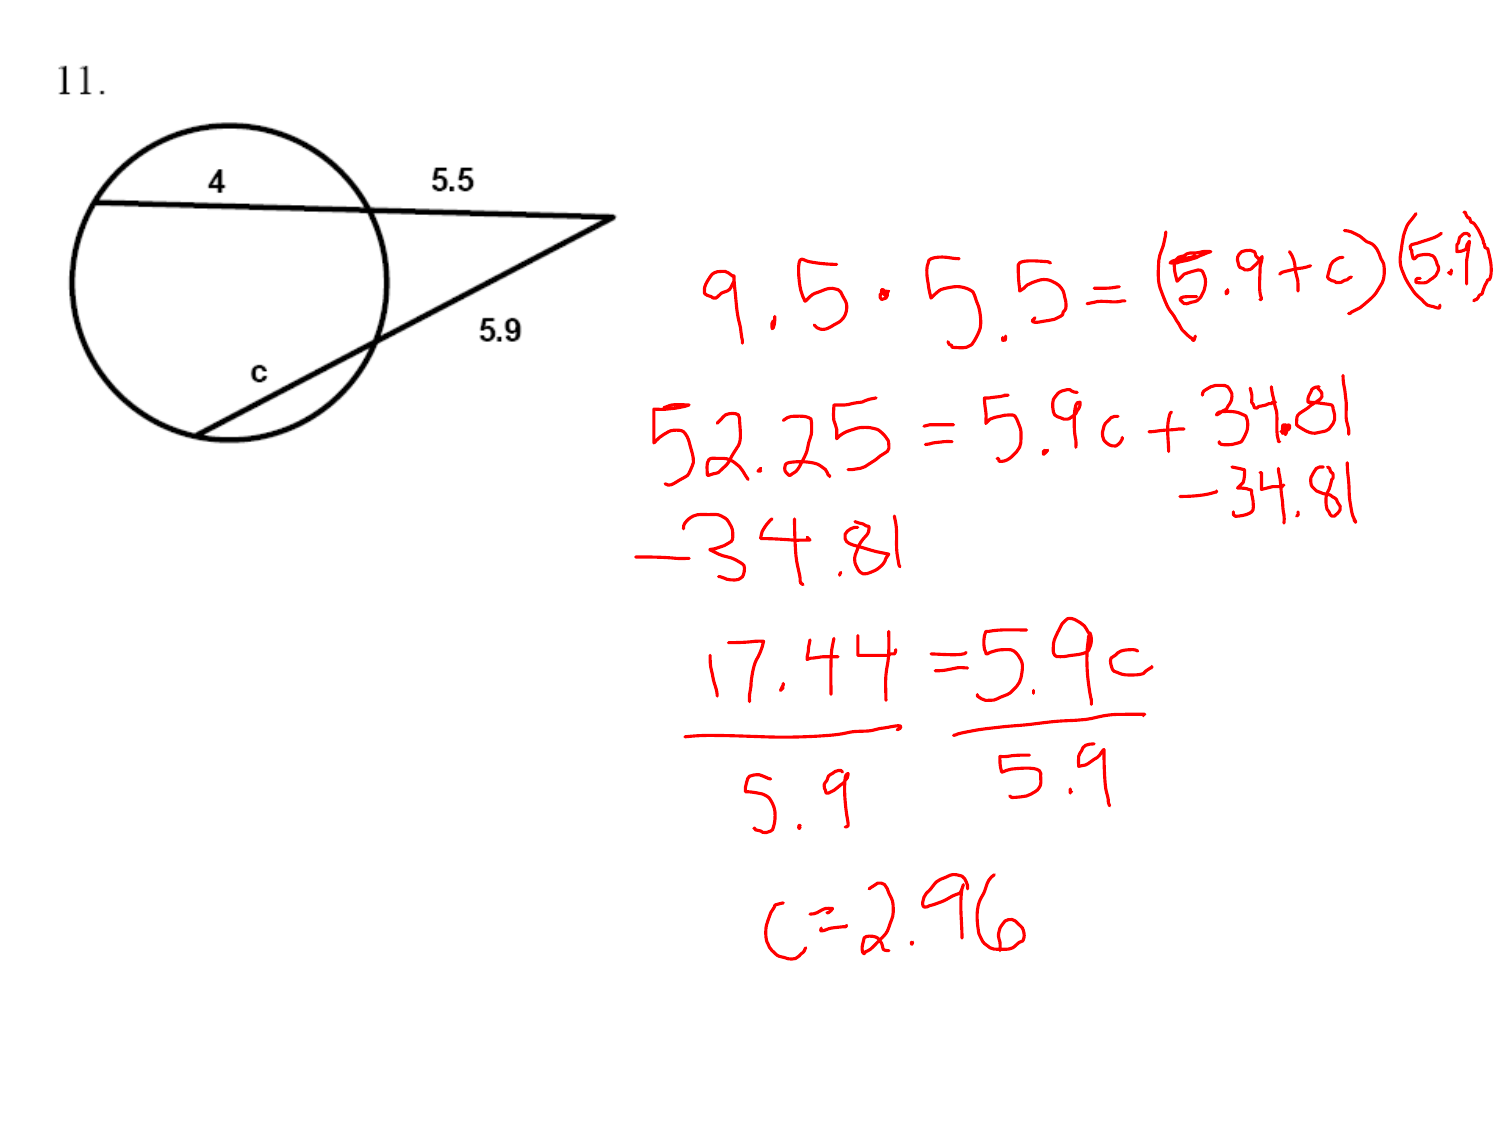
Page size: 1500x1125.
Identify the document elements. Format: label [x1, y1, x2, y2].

picture [37, 49, 648, 490]
